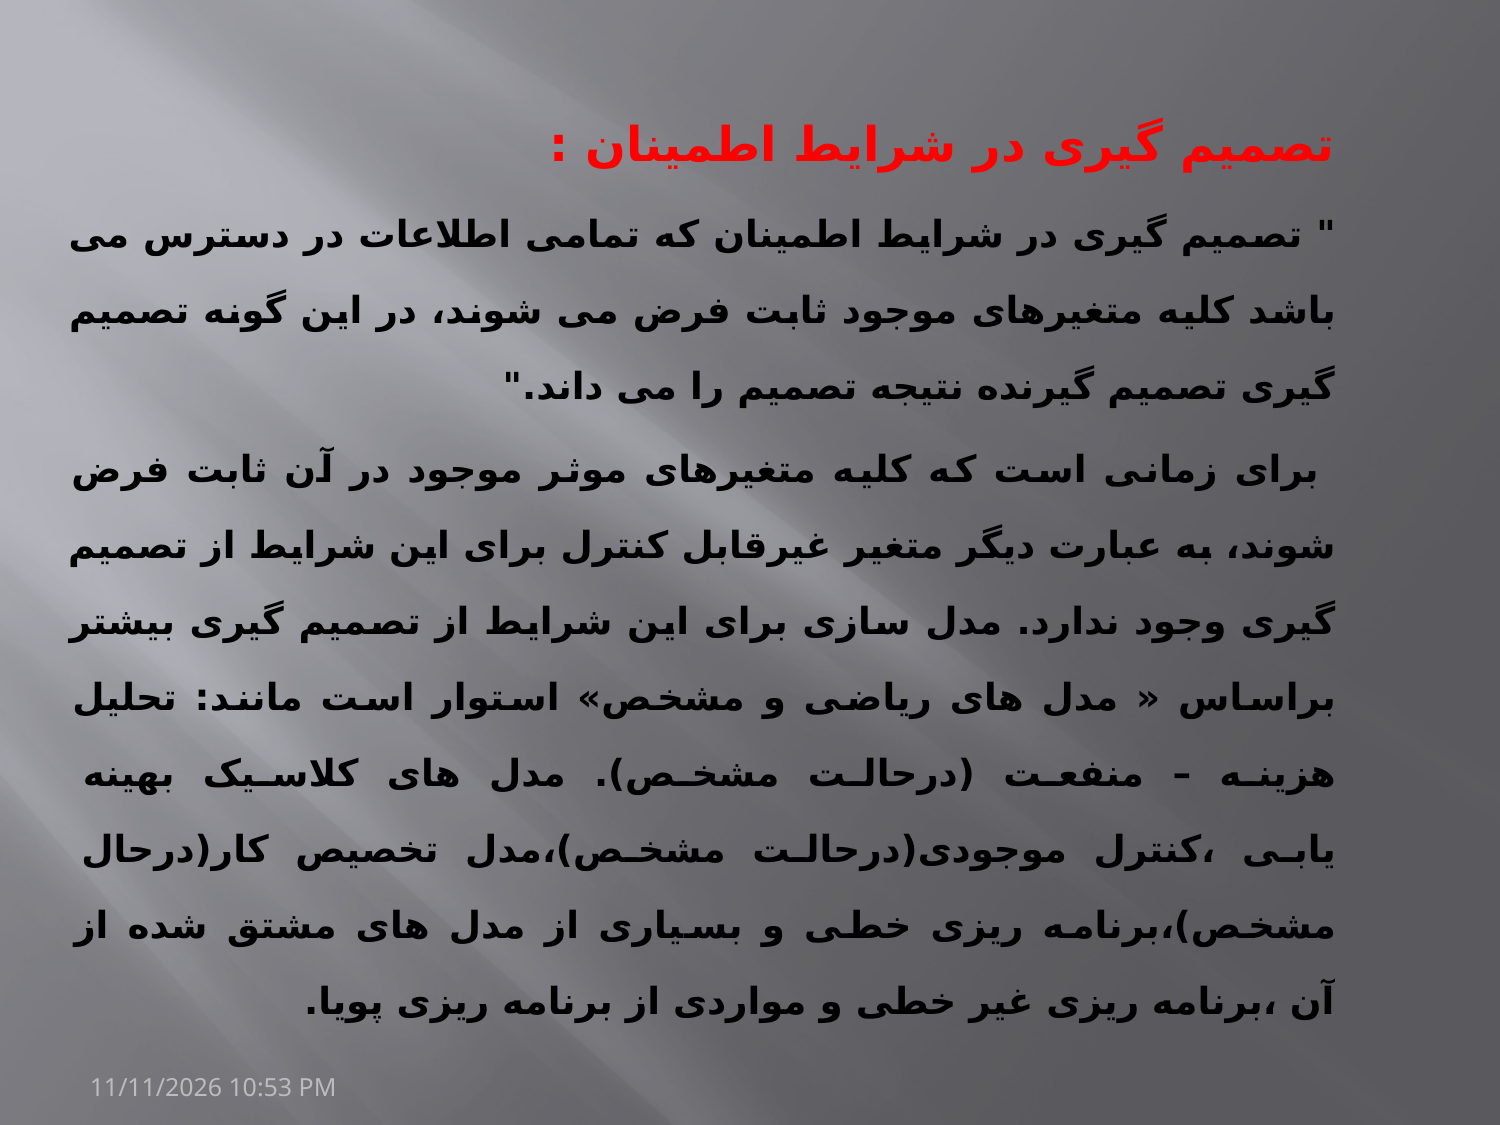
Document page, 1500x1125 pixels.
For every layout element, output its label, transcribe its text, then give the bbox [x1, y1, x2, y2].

list تصمیم گیری در شرایط اطمینان : " تصمیم گیری در شرایط اطمینان که تمامی اطلاعات در دسترس می باشد کلیه متغیرهای موجود ثابت فرض می شوند، در این گونه تصمیم گیری تصمیم گیرنده نتیجه تصمیم را می داند." برای زمانی است که کلیه متغیرهای موثر موجود در آن ثابت فرض شوند، به عبارت دیگر متغیر غیرقابل کنترل برای این شرایط از تصمیم گیری وجود ندارد. مدل سازی برای این شرایط از تصمیم گیری بیشتر براساس « مدل های ریاضی و مشخص» استوار است مانند: تحلیل هزینه – منفعت (درحالت مشخص). مدل های کلاسیک بهینه یابی ،کنترل موجودی(درحالت مشخص)،مدل تخصیص کار(درحال مشخص)،برنامه ریزی خطی و بسیاری از مدل های مشتق شده از آن ،برنامه ریزی غیر خطی و مواردی از برنامه ریزی پویا. [53, 66, 1425, 1059]
slide_number 20/مارس/1 [75, 1052, 425, 1113]
